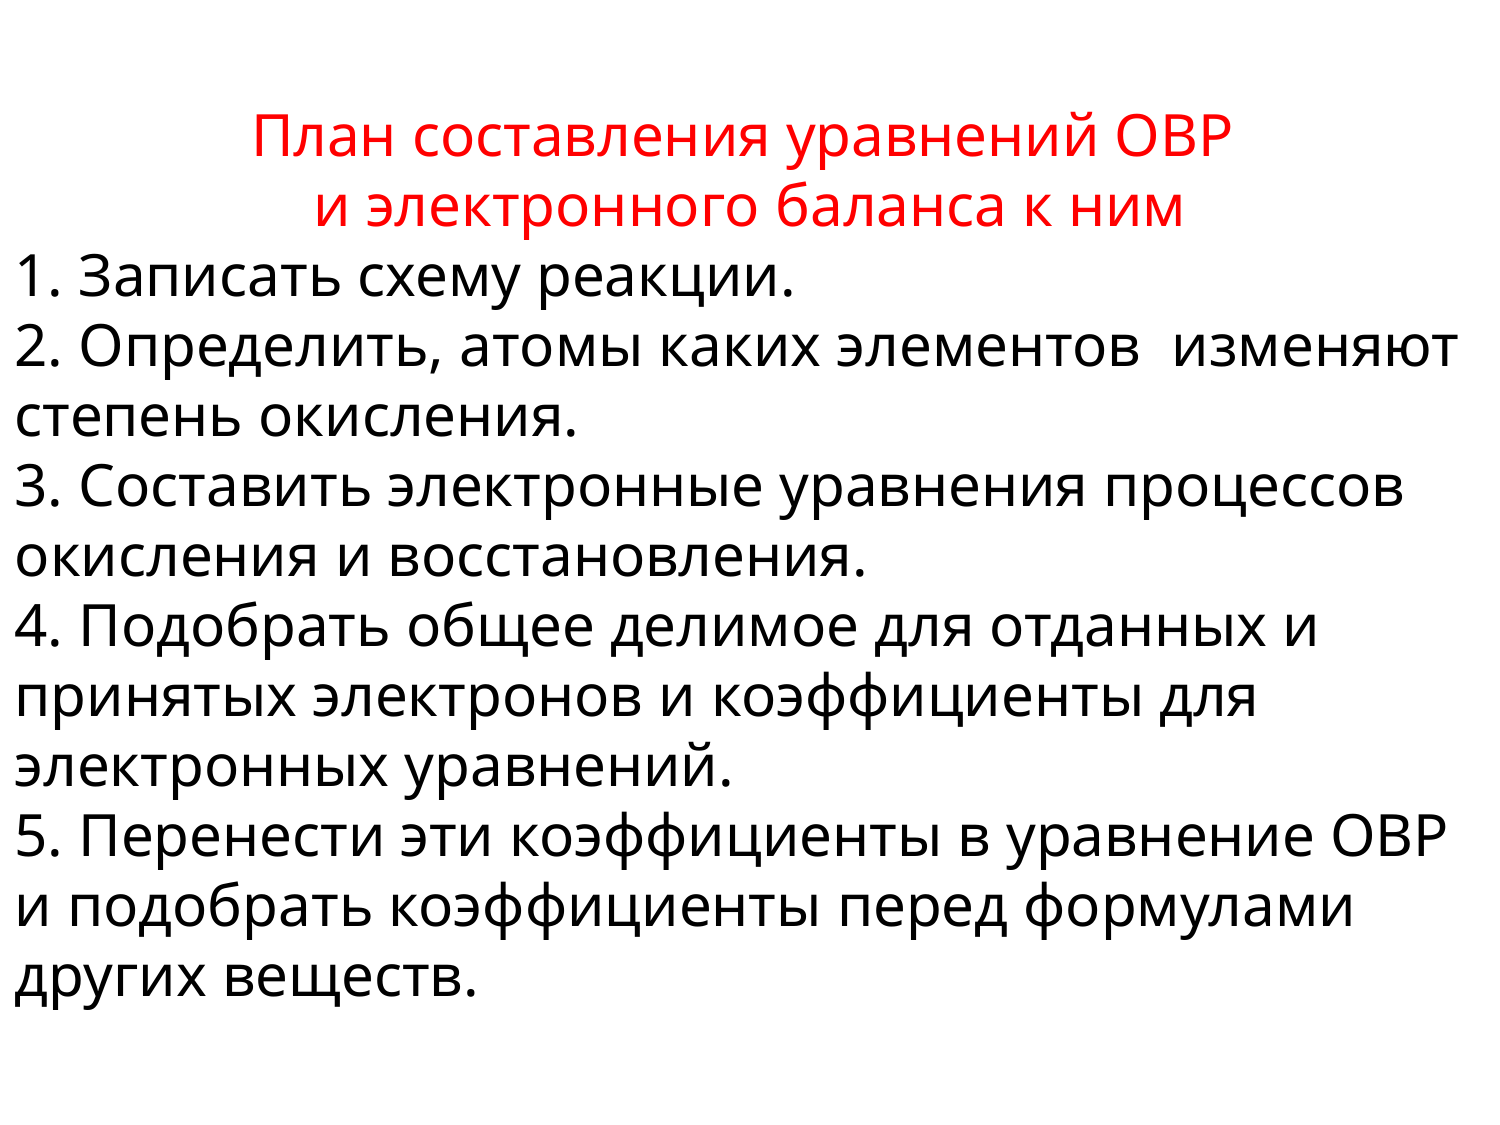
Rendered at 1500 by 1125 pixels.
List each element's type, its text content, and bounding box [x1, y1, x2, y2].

text_box План составления уравнений ОВР и электронного баланса к ним 1. Записать схему реакции. 2. Определить, атомы каких элементов изменяют степень окисления. 3. Составить электронные уравнения процессов окисления и восстановления. 4. Подобрать общее делимое для отданных и принятых электронов и коэффициенты для электронных уравнений. 5. Перенести эти коэффициенты в уравнение ОВР и подобрать коэффициенты перед формулами других веществ. [0, 90, 1500, 1016]
